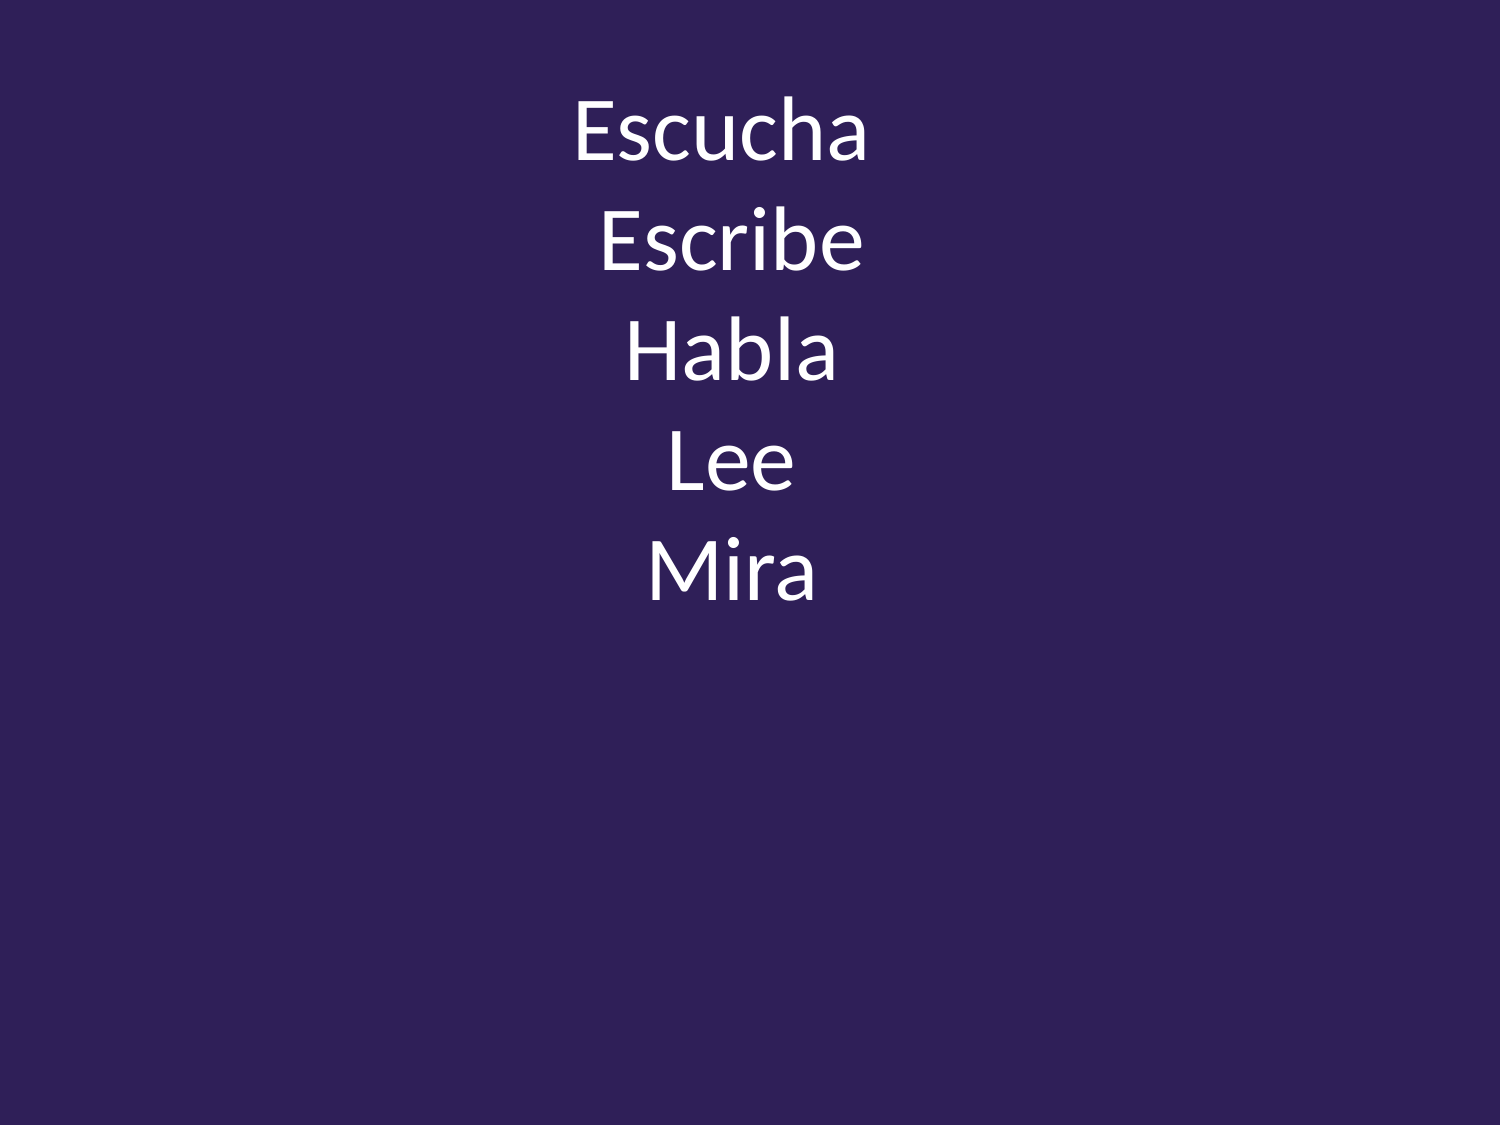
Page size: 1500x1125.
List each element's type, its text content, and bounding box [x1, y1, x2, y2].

title Escucha Escribe Habla Lee Mira [75, 45, 1389, 643]
